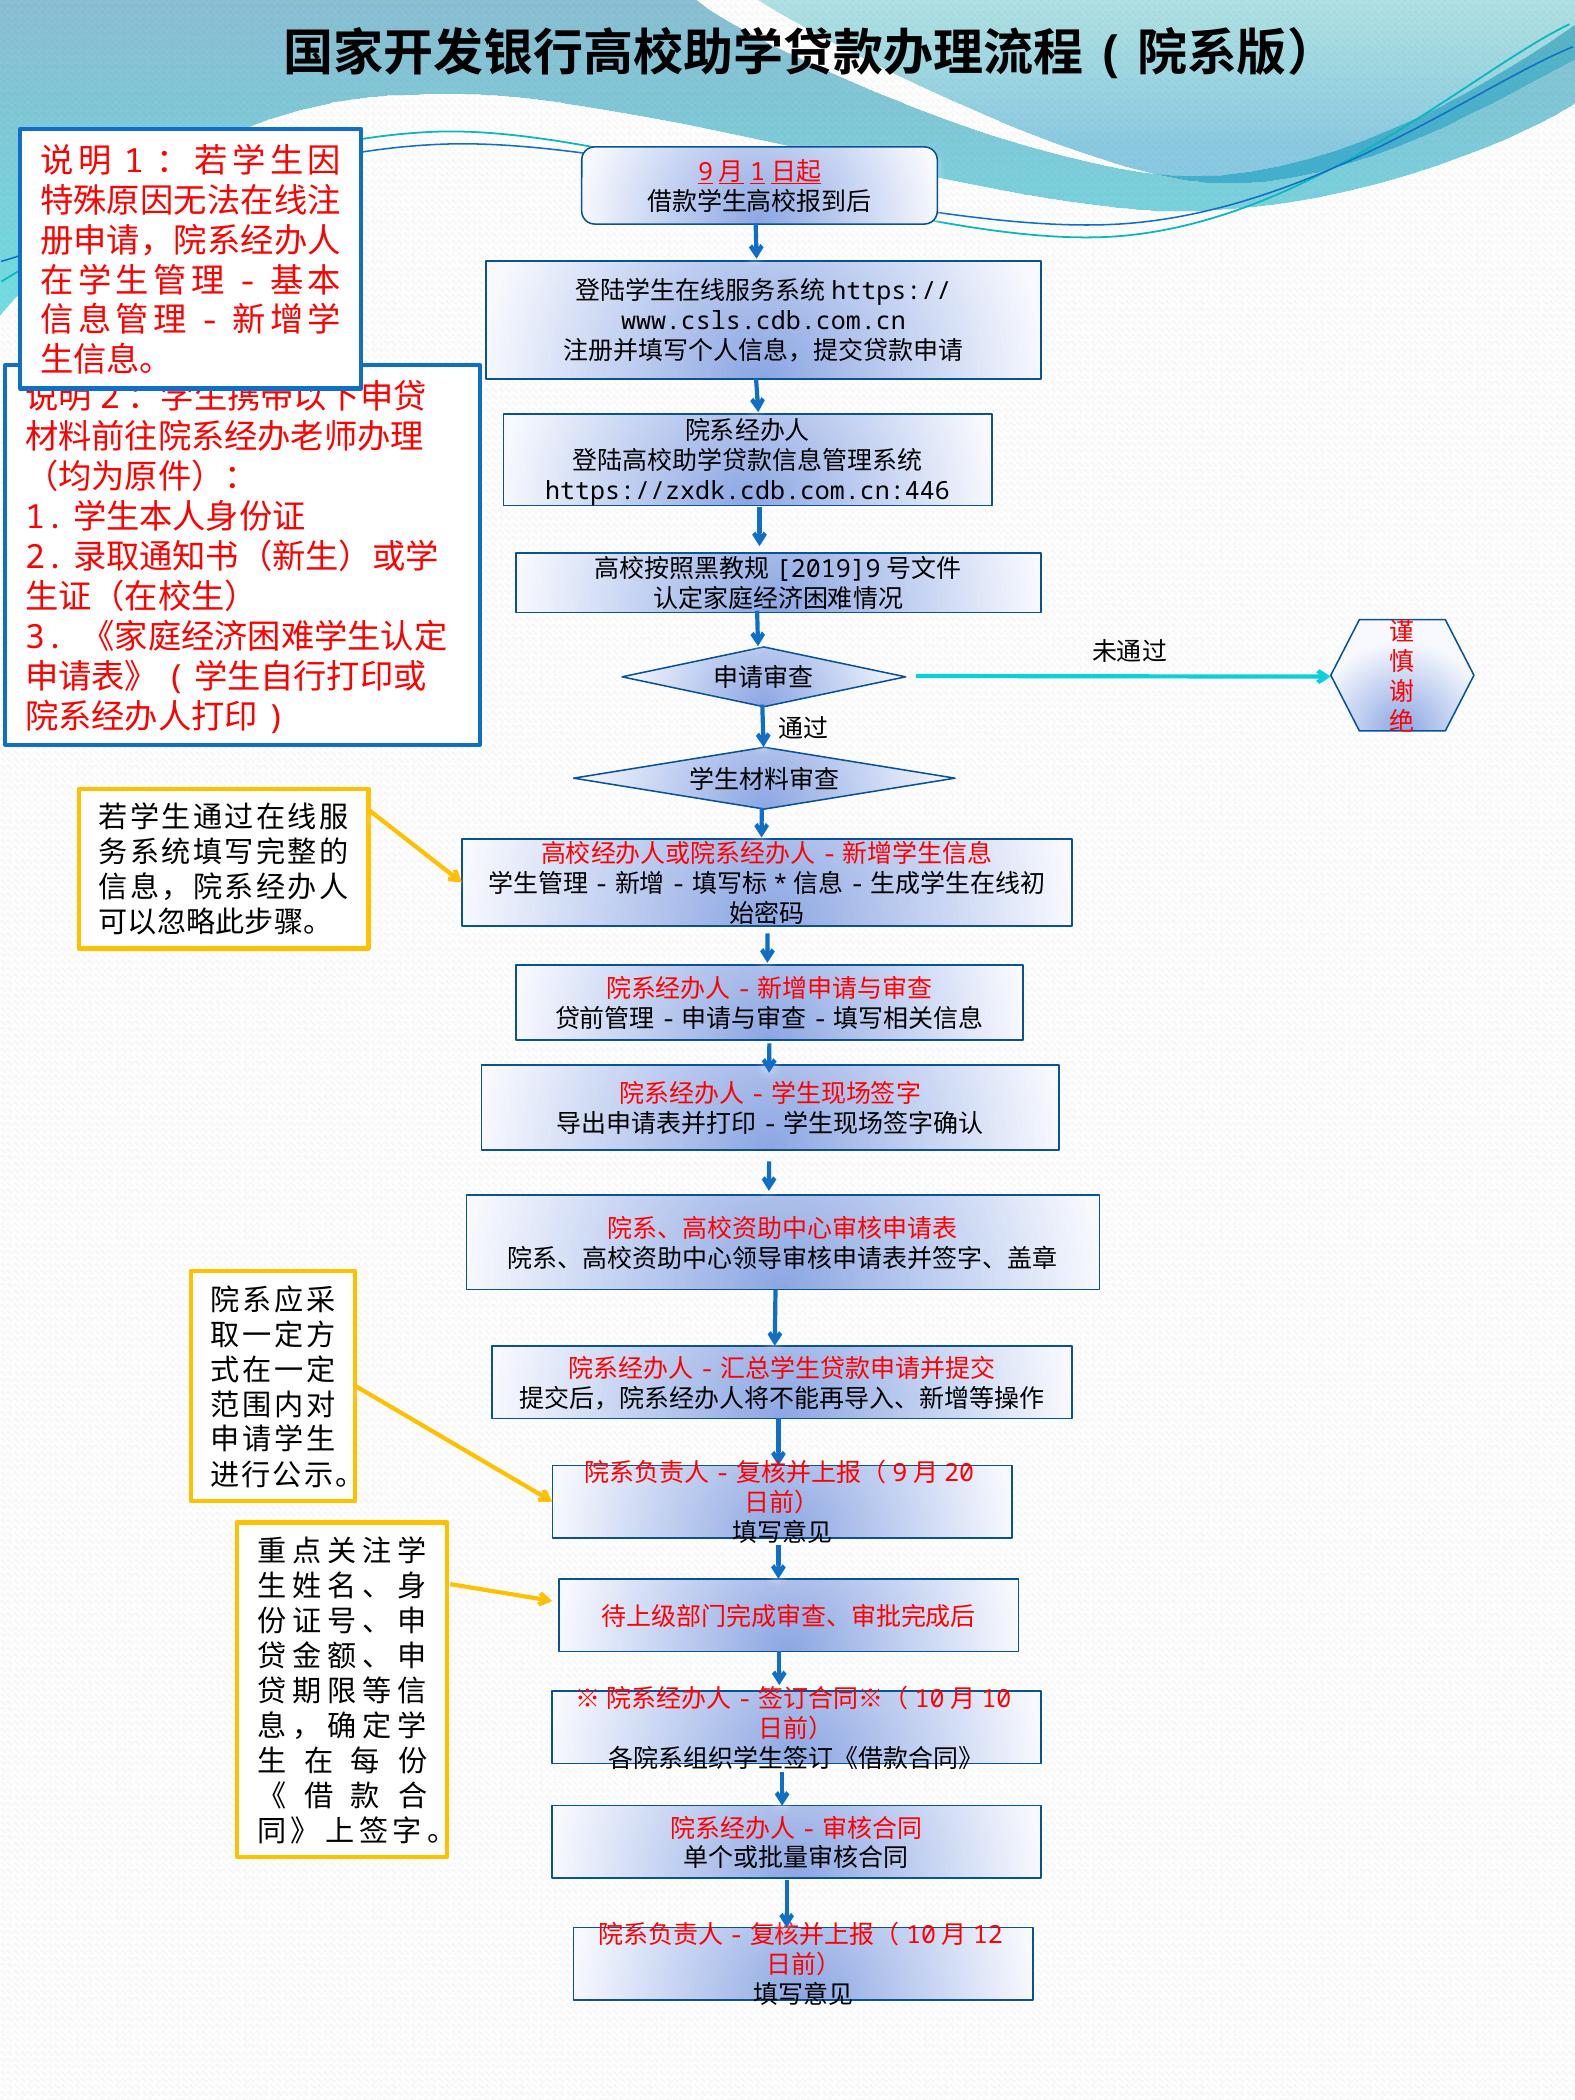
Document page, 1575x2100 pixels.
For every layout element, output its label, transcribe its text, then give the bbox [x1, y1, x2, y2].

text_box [368, 809, 463, 883]
text_box 院系经办人-汇总学生贷款申请并提交 提交后，院系经办人将不能再导入、新增等操作 [491, 1345, 1073, 1419]
text_box 说明1：若学生因特殊原因无法在线注册申请，院系经办人在学生管理-基本信息管理-新增学生信息。 [18, 127, 363, 391]
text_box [450, 1583, 553, 1602]
text_box 院系经办人 登陆高校助学贷款信息管理系统 https://zxdk.cdb.com.cn:446 [503, 413, 993, 506]
text_box 院系经办人-审核合同 单个或批量审核合同 [551, 1805, 1042, 1879]
text_box 学生材料审查 [572, 748, 956, 810]
text_box 若学生通过在线服务系统填写完整的信息，院系经办人可以忽略此步骤。 [77, 787, 371, 951]
text_box 高校经办人或院系经办人-新增学生信息 学生管理-新增-填写标*信息-生成学生在线初始密码 [461, 838, 1073, 927]
text_box 登陆学生在线服务系统https://www.csls.cdb.com.cn 注册并填写个人信息，提交贷款申请 [485, 260, 1042, 380]
text_box 谨慎谢绝 [1330, 618, 1475, 732]
text_box 说明2：学生携带以下申贷材料前往院系经办老师办理（均为原件）： 1.学生本人身份证 2.录取通知书（新生）或学生证（在校生） 3. 《家庭经济困难学生认定申请表》(学生自行打印或院系经办人打印) [3, 363, 482, 747]
text_box 重点关注学生姓名、身份证号、申贷金额、申贷期限等信息，确定学生在每份《借款合同》上签字。 [235, 1520, 449, 1859]
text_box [355, 1386, 553, 1502]
text_box ※院系经办人-签订合同※（10月10日前） 各院系组织学生签订《借款合同》 [551, 1690, 1042, 1764]
text_box 通过 [758, 702, 855, 753]
text_box 申请审查 [621, 646, 907, 707]
text_box 院系、高校资助中心审核申请表 院系、高校资助中心领导审核申请表并签字、盖章 [466, 1194, 1100, 1290]
text_box 9月1日起 借款学生高校报到后 [580, 146, 939, 225]
text_box 院系负责人-复核并上报（9月20日前） 填写意见 [552, 1465, 1013, 1539]
text_box 未通过 [1072, 625, 1191, 675]
text_box 高校按照黑教规[2019]9号文件 认定家庭经济困难情况 [515, 552, 1042, 613]
text_box 院系应采取一定方式在一定范围内对申请学生进行公示。 [189, 1269, 357, 1503]
text_box 院系经办人-新增申请与审查 贷前管理-申请与审查-填写相关信息 [515, 964, 1024, 1041]
text_box 院系负责人-复核并上报（10月12日前） 填写意见 [573, 1927, 1034, 2001]
text_box 国家开发银行高校助学贷款办理流程(院系版） [263, 10, 1358, 91]
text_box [755, 378, 759, 413]
text_box 院系经办人-学生现场签字 导出申请表并打印-学生现场签字确认 [481, 1064, 1060, 1151]
text_box 待上级部门完成审查、审批完成后 [558, 1578, 1019, 1652]
